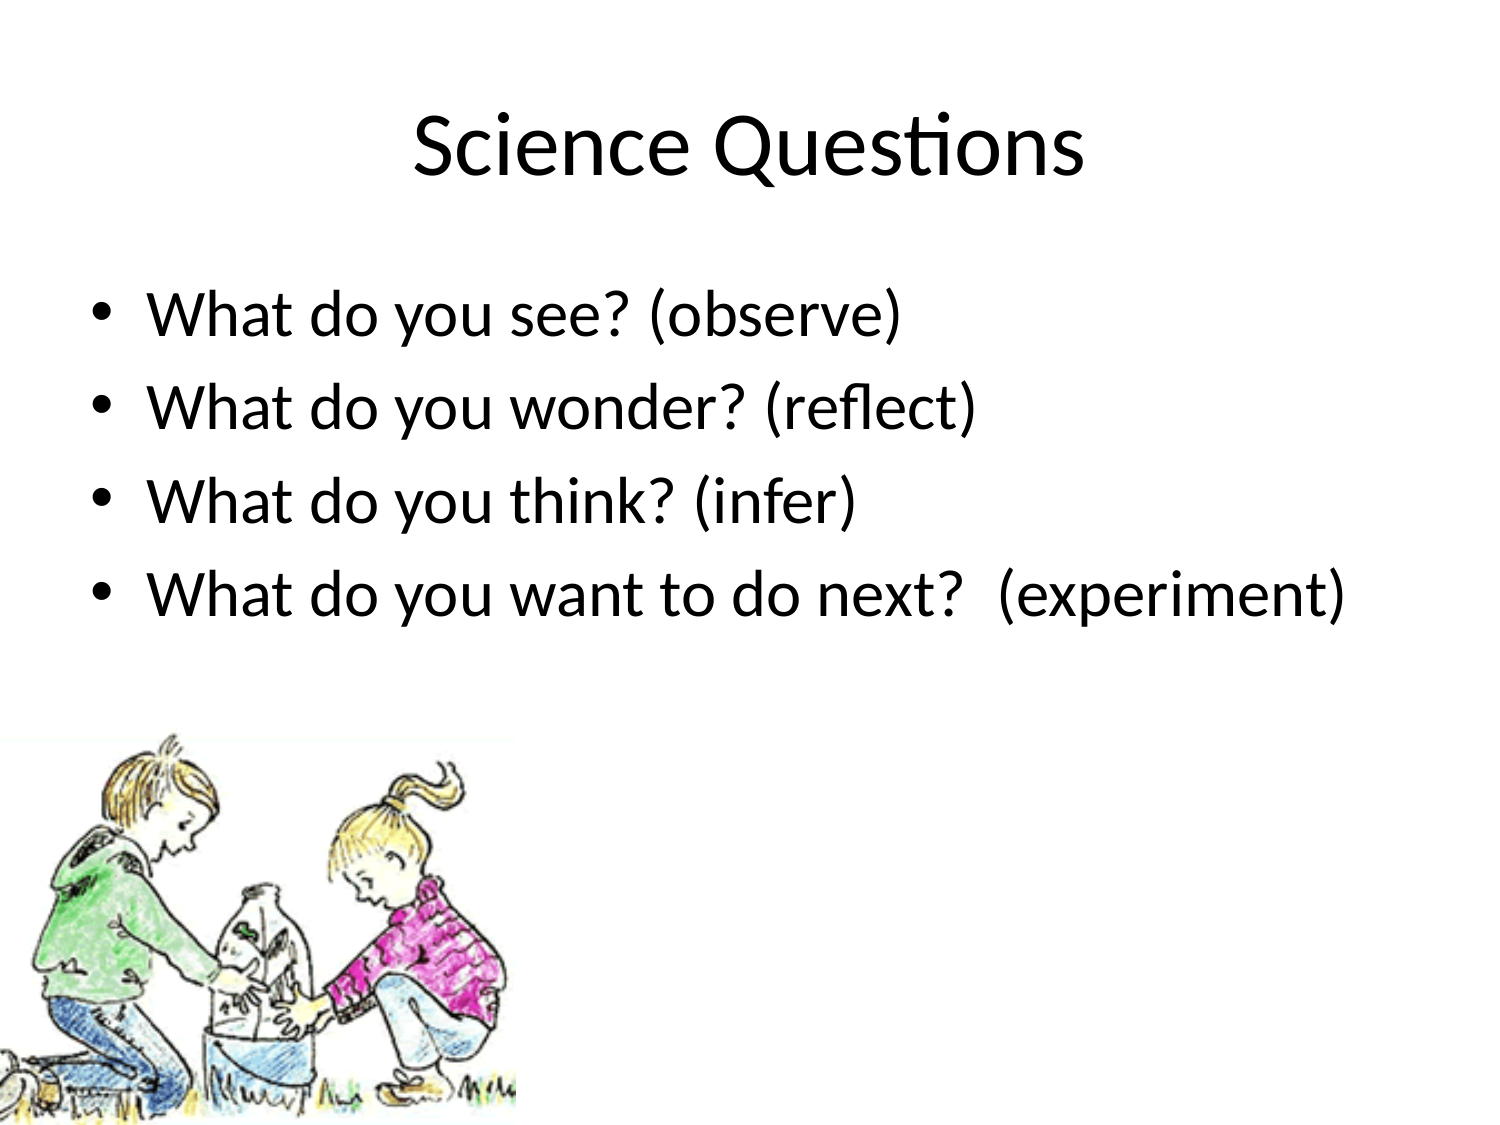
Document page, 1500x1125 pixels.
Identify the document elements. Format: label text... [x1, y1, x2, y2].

title Science Questions [75, 45, 1425, 233]
picture [0, 726, 516, 1125]
list What do you see? (observe) What do you wonder? (reflect) What do you think? (infer) What do you want to do next? (experiment) [75, 262, 1425, 1005]
